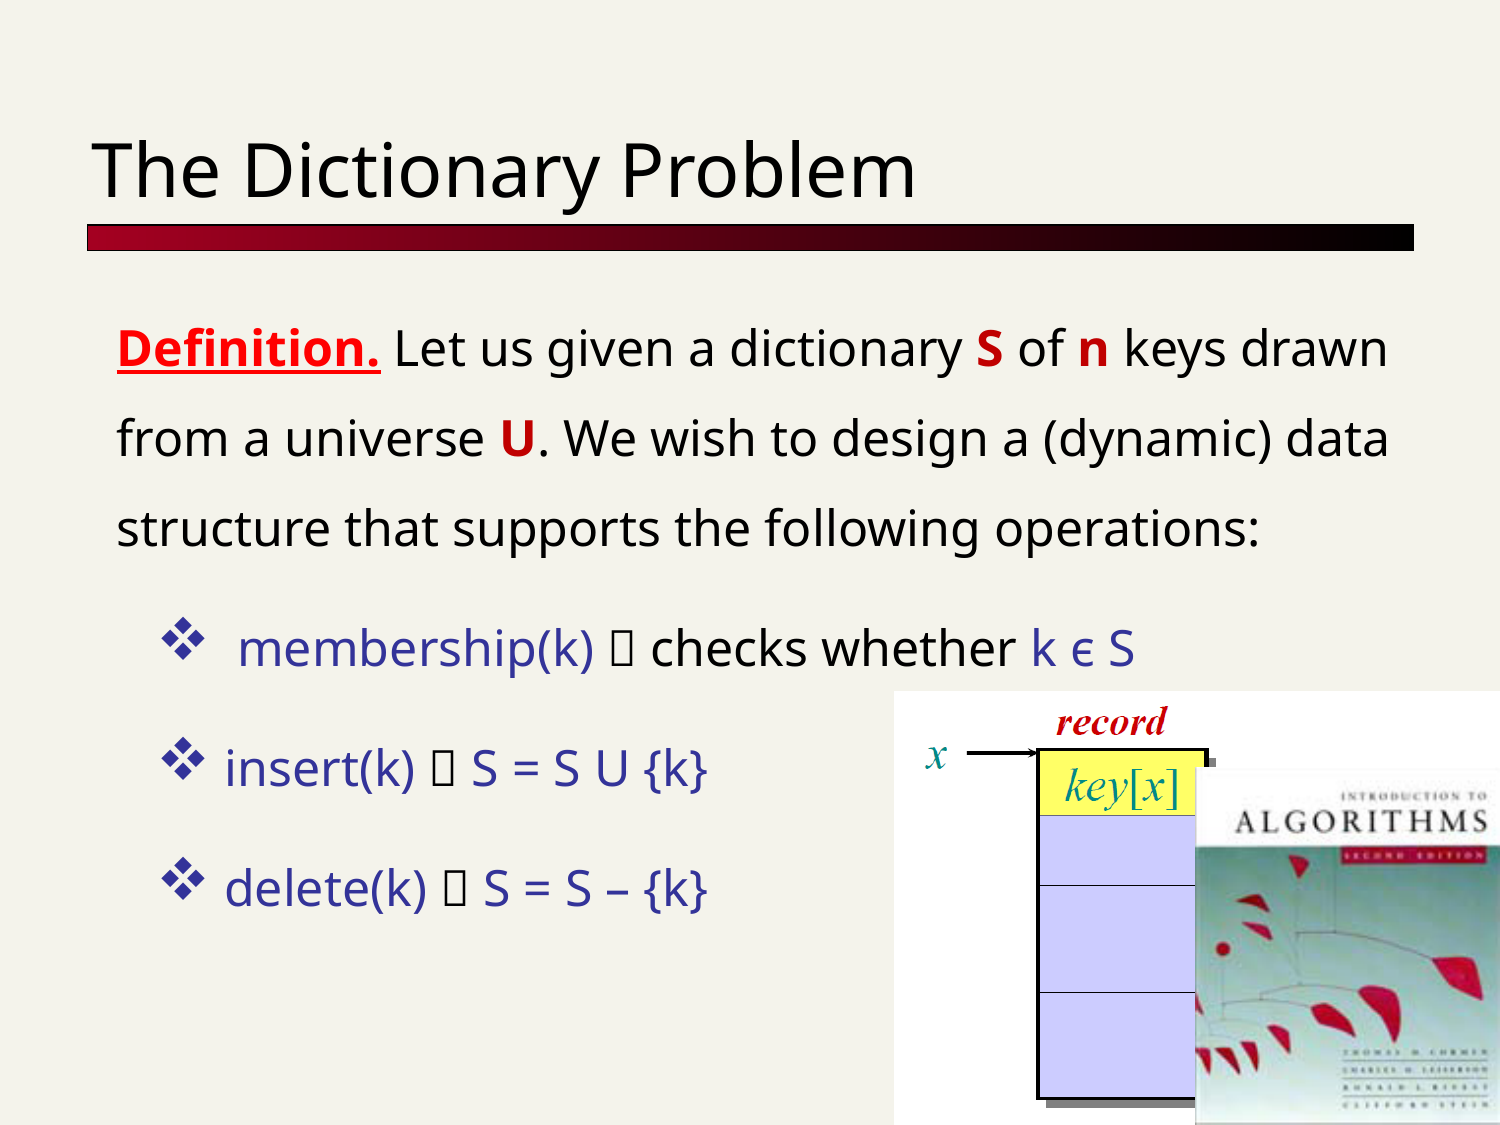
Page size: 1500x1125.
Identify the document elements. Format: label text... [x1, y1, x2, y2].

text_box Definition. Let us given a dictionary S of n keys drawn from a universe U. We wish to design a (dynamic) data structure that supports the following operations: membership(k)  checks whether k є S insert(k)  S = S U {k} delete(k)  S = S – {k} [101, 278, 1419, 924]
picture [894, 691, 1500, 1125]
title The Dictionary Problem [76, 81, 1353, 221]
